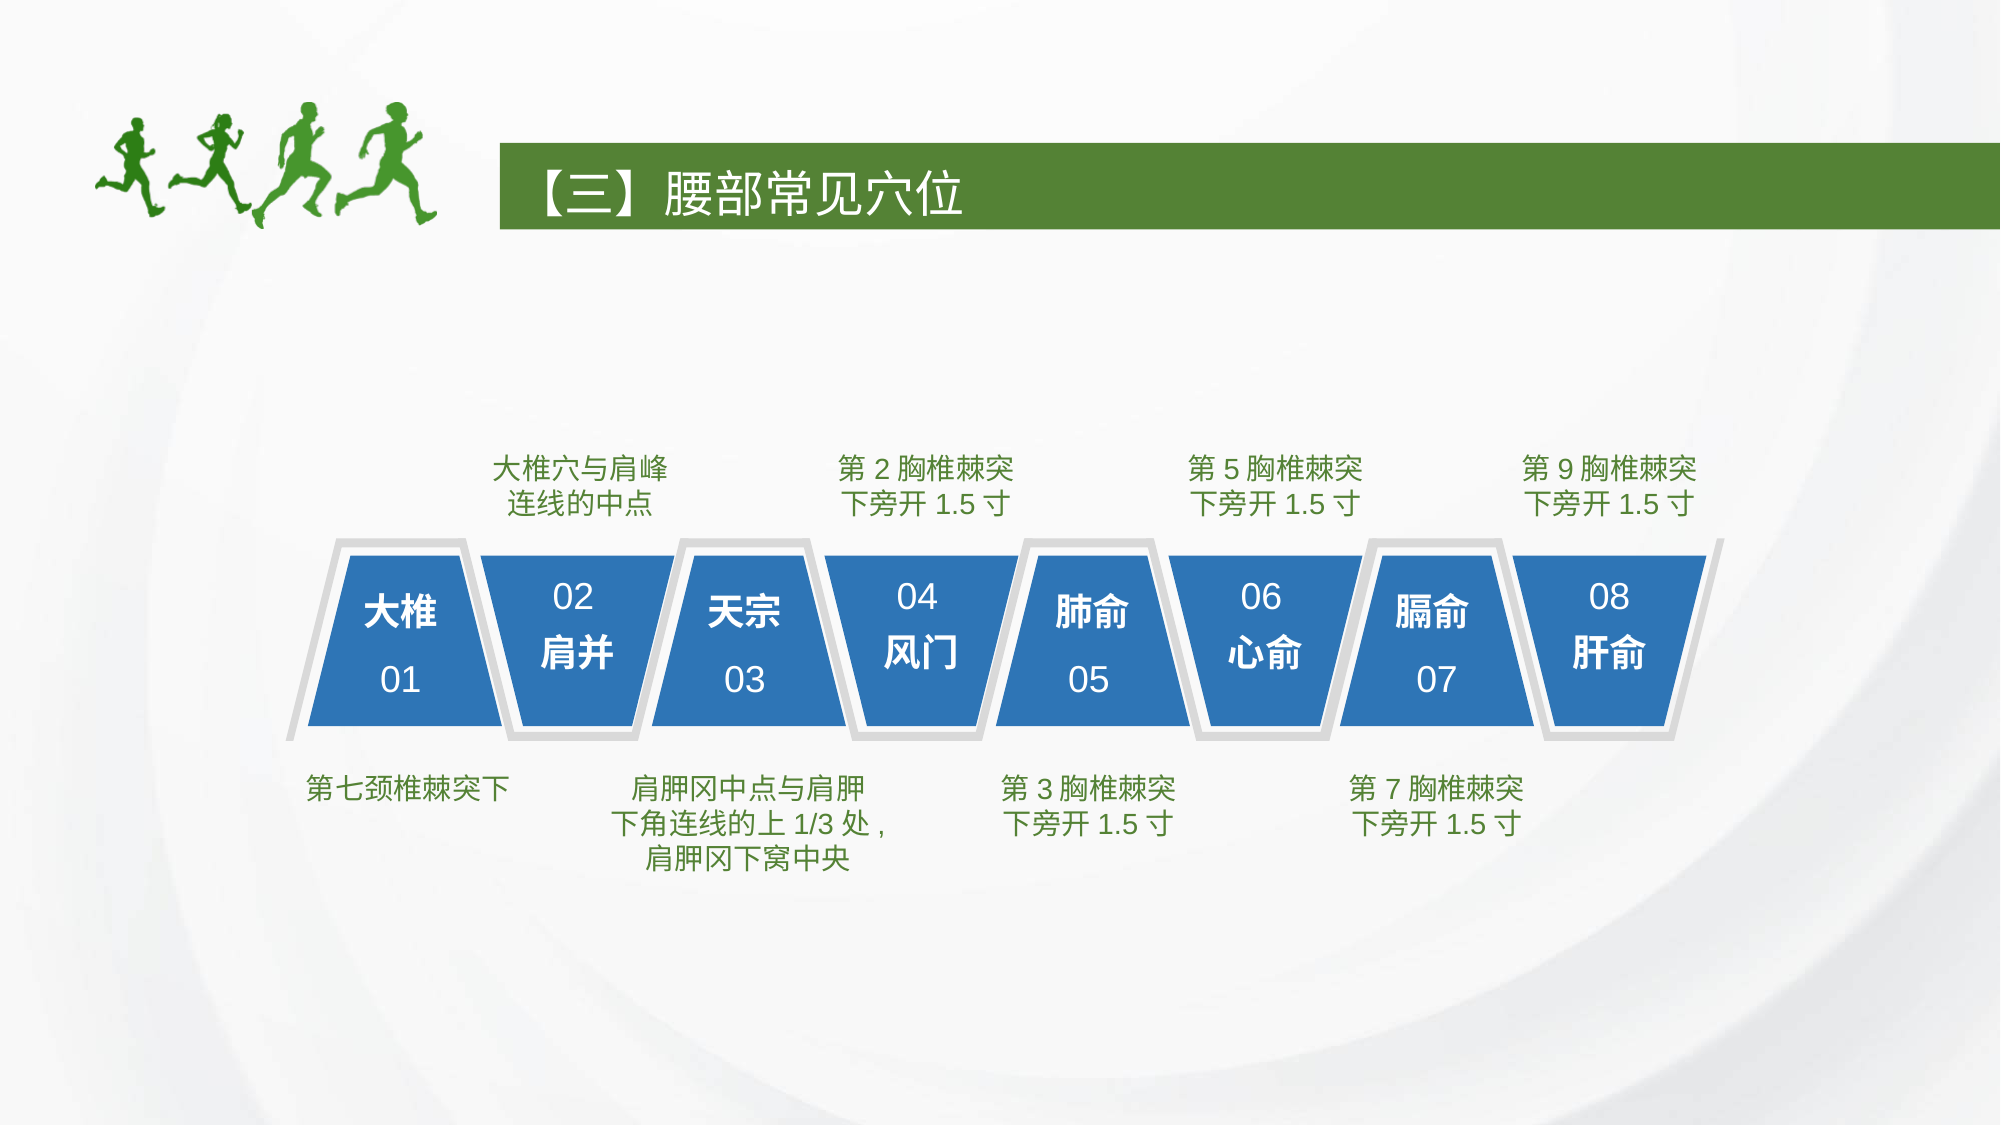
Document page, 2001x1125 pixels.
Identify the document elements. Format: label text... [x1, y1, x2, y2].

text_box [972, 537, 1144, 742]
text_box 心俞 [1169, 563, 1362, 728]
text_box 05 [1031, 647, 1146, 721]
text_box 大椎穴与肩峰 连线的中点 [477, 443, 684, 528]
text_box 大椎 [306, 554, 504, 728]
text_box [800, 537, 975, 742]
text_box 肝俞 [1511, 554, 1708, 728]
text_box 第9胸椎棘突 下旁开1.5寸 [1478, 443, 1741, 528]
text_box 第七颈椎棘突下 [291, 763, 526, 813]
text_box 【三】腰部常见穴位 [499, 142, 2000, 230]
text_box 第3胸椎棘突 下旁开1.5寸 [958, 763, 1220, 848]
text_box 天宗 [650, 554, 848, 728]
text_box 03 [687, 647, 802, 721]
text_box 第7胸椎棘突 下旁开1.5寸 [1306, 763, 1568, 848]
text_box [1151, 563, 1364, 742]
text_box 06 [1204, 564, 1319, 638]
text_box 第2胸椎棘突 下旁开1.5寸 [795, 443, 1057, 528]
text_box 02 [516, 564, 631, 638]
text_box 肩并 [479, 554, 676, 728]
text_box 肺俞 [994, 554, 1192, 728]
text_box [284, 537, 459, 742]
text_box [456, 537, 690, 742]
picture [0, 0, 2001, 1125]
text_box 膈俞 [1338, 554, 1536, 728]
text_box 08 [1552, 564, 1667, 638]
text_box 风门 [823, 554, 1018, 728]
text_box 04 [860, 564, 975, 638]
text_box [1407, 537, 1495, 549]
text_box [1320, 563, 1375, 742]
text_box [1492, 537, 1727, 742]
text_box 肩胛冈中点与肩胛 下角连线的上1/3处, 肩胛冈下窝中央 [596, 763, 901, 883]
text_box [688, 537, 803, 549]
text_box 第5胸椎棘突 下旁开1.5寸 [1144, 443, 1407, 563]
text_box 01 [343, 647, 458, 721]
text_box 07 [1380, 647, 1494, 721]
